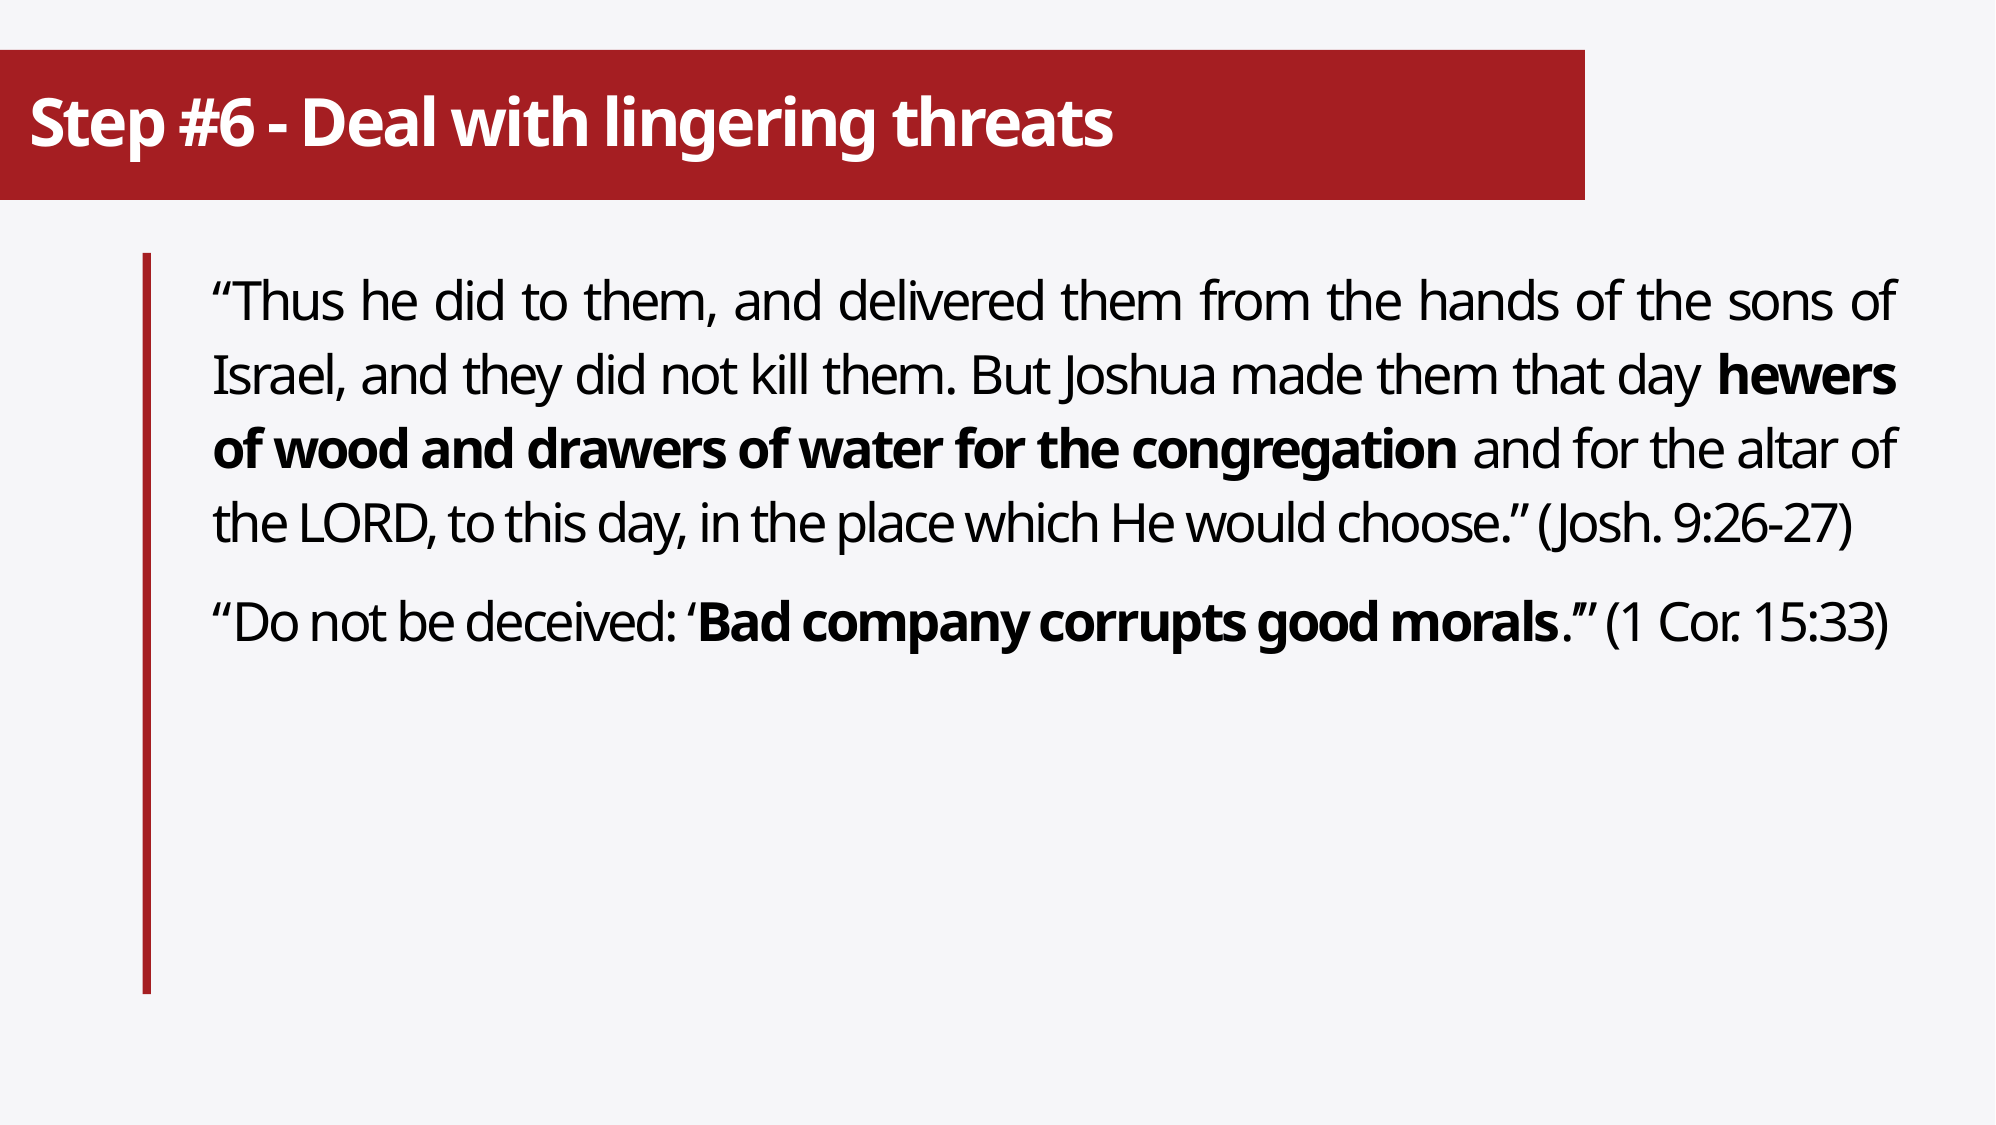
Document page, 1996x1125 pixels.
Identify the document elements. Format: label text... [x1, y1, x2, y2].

subtitle “Thus he did to them, and delivered them from the hands of the sons of Israel, and they did not kill them. But Joshua made them that day hewers of wood and drawers of water for the congregation and for the altar of the LORD, to this day, in the place which He would choose.” (Josh. 9:26-27) “Do not be deceived: ‘Bad company corrupts good morals.’” (1 Cor. 15:33) [197, 249, 1910, 1000]
title Step #6 - Deal with lingering threats [14, 62, 1810, 188]
